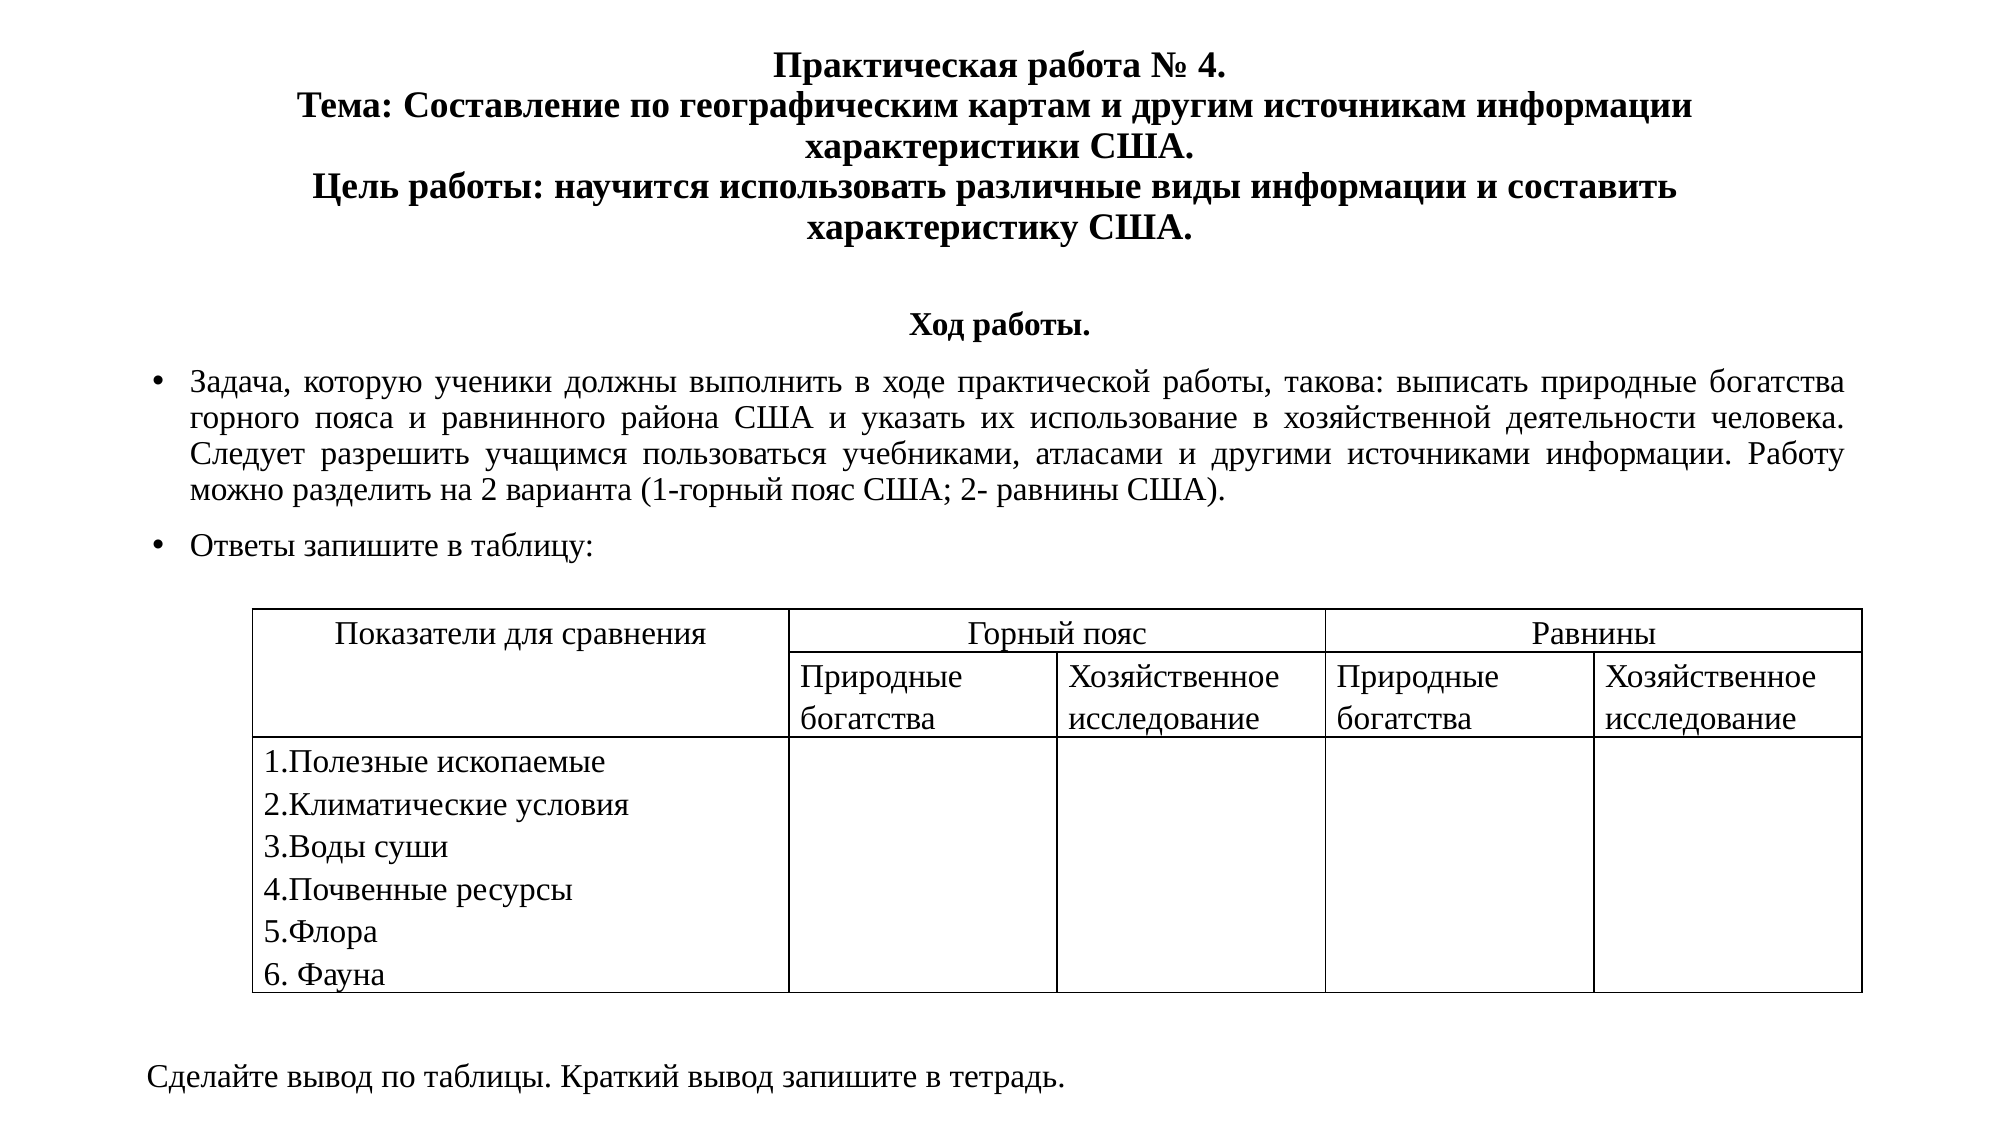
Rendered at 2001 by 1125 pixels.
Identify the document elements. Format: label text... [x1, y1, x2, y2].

table_cell Природные богатства [1326, 653, 1593, 736]
table_cell Хозяйственное исследование [1595, 653, 1861, 736]
table_cell [1058, 738, 1325, 992]
table_header Показатели для сравнения [253, 610, 788, 736]
table_cell [1595, 738, 1861, 992]
table_cell 1.Полезные ископаемые 2.Климатические условия 3.Воды суши 4.Почвенные ресурсы 5.Флора 6. Фауна [253, 738, 788, 992]
title Практическая работа № 4. Тема: Составление по географическим картам и другим источникам информации характеристики США. Цель работы: научится использовать различные виды информации и составить характеристику США. [137, 59, 1863, 278]
list Ход работы. Задача, которую ученики должны выполнить в ходе практической работы, такова: выписать природные богатства горного пояса и равнинного района США и указать их использование в хозяйственной деятельности человека. Следует разрешить учащимся пользоваться учебниками, атласами и другими источниками информации. Работу можно разделить на 2 варианта (1-горный пояс США; 2- равнины США). Ответы запишите в таблицу: [137, 299, 1863, 1014]
table_cell [790, 738, 1056, 992]
table_header Равнины [1326, 610, 1861, 651]
table_cell Природные богатства [790, 653, 1056, 736]
table_cell [1326, 738, 1593, 992]
text_box Сделайте вывод по таблицы. Краткий вывод запишите в тетрадь. [131, 1047, 1082, 1102]
table_cell Хозяйственное исследование [1058, 653, 1325, 736]
table_header Горный пояс [790, 610, 1325, 651]
